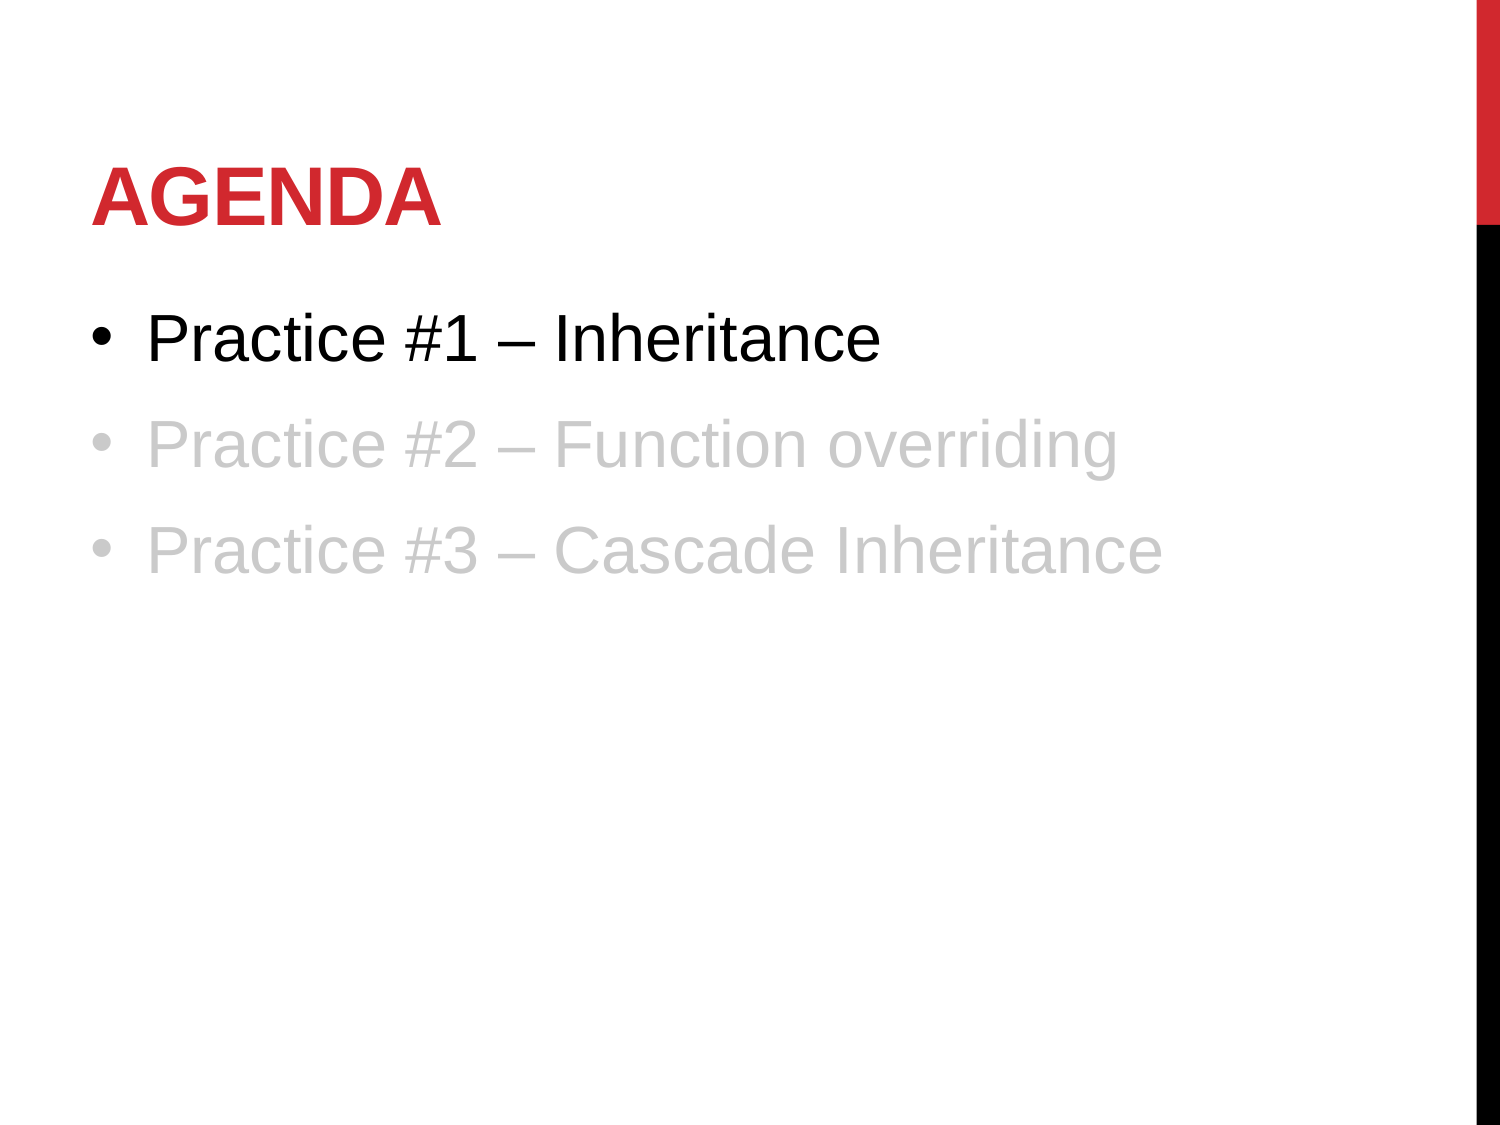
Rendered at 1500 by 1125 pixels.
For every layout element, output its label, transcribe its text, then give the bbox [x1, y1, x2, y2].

title Agenda [75, 25, 1025, 250]
list Practice #1 – Inheritance Practice #2 – Function overriding Practice #3 – Cascade Inheritance [75, 287, 1325, 1005]
